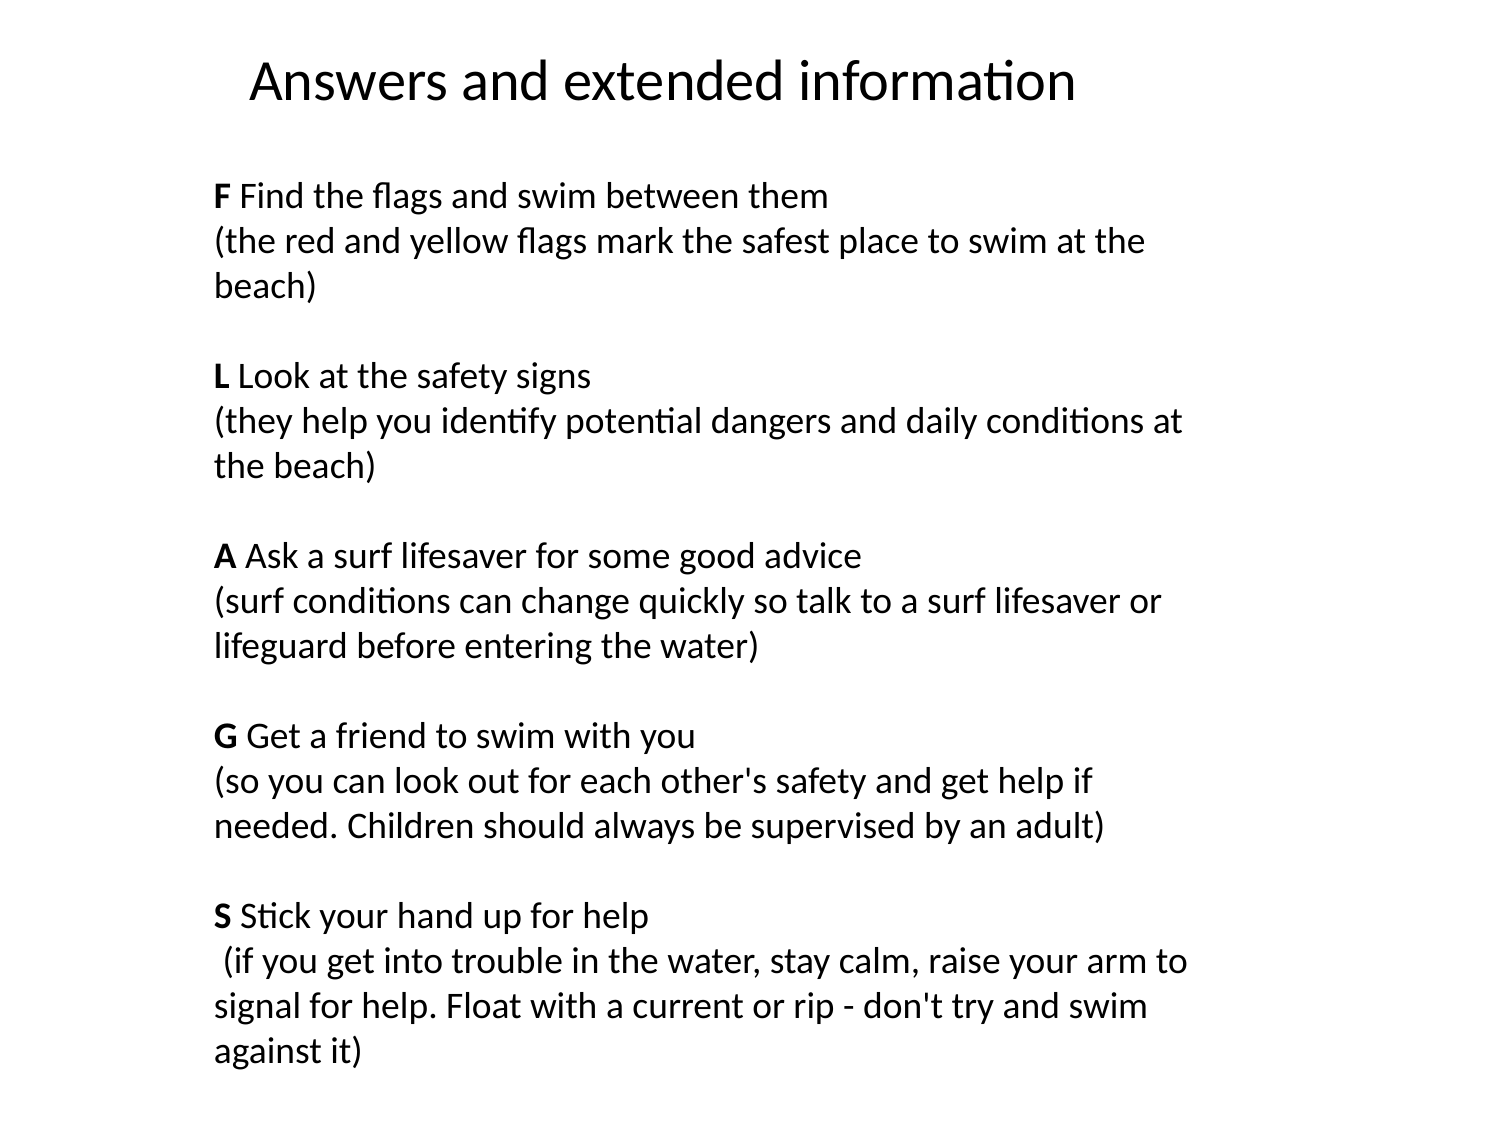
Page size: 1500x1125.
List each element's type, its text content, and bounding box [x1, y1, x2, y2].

text_box F Find the flags and swim between them (the red and yellow flags mark the safest place to swim at the beach) L Look at the safety signs (they help you identify potential dangers and daily conditions at the beach) A Ask a surf lifesaver for some good advice (surf conditions can change quickly so talk to a surf lifesaver or lifeguard before entering the water) G Get a friend to swim with you (so you can look out for each other's safety and get help if needed. Children should always be supervised by an adult) S Stick your hand up for help (if you get into trouble in the water, stay calm, raise your arm to signal for help. Float with a current or rip - don't try and swim against it) [199, 163, 1219, 1079]
text_box Answers and extended information [234, 35, 1243, 120]
